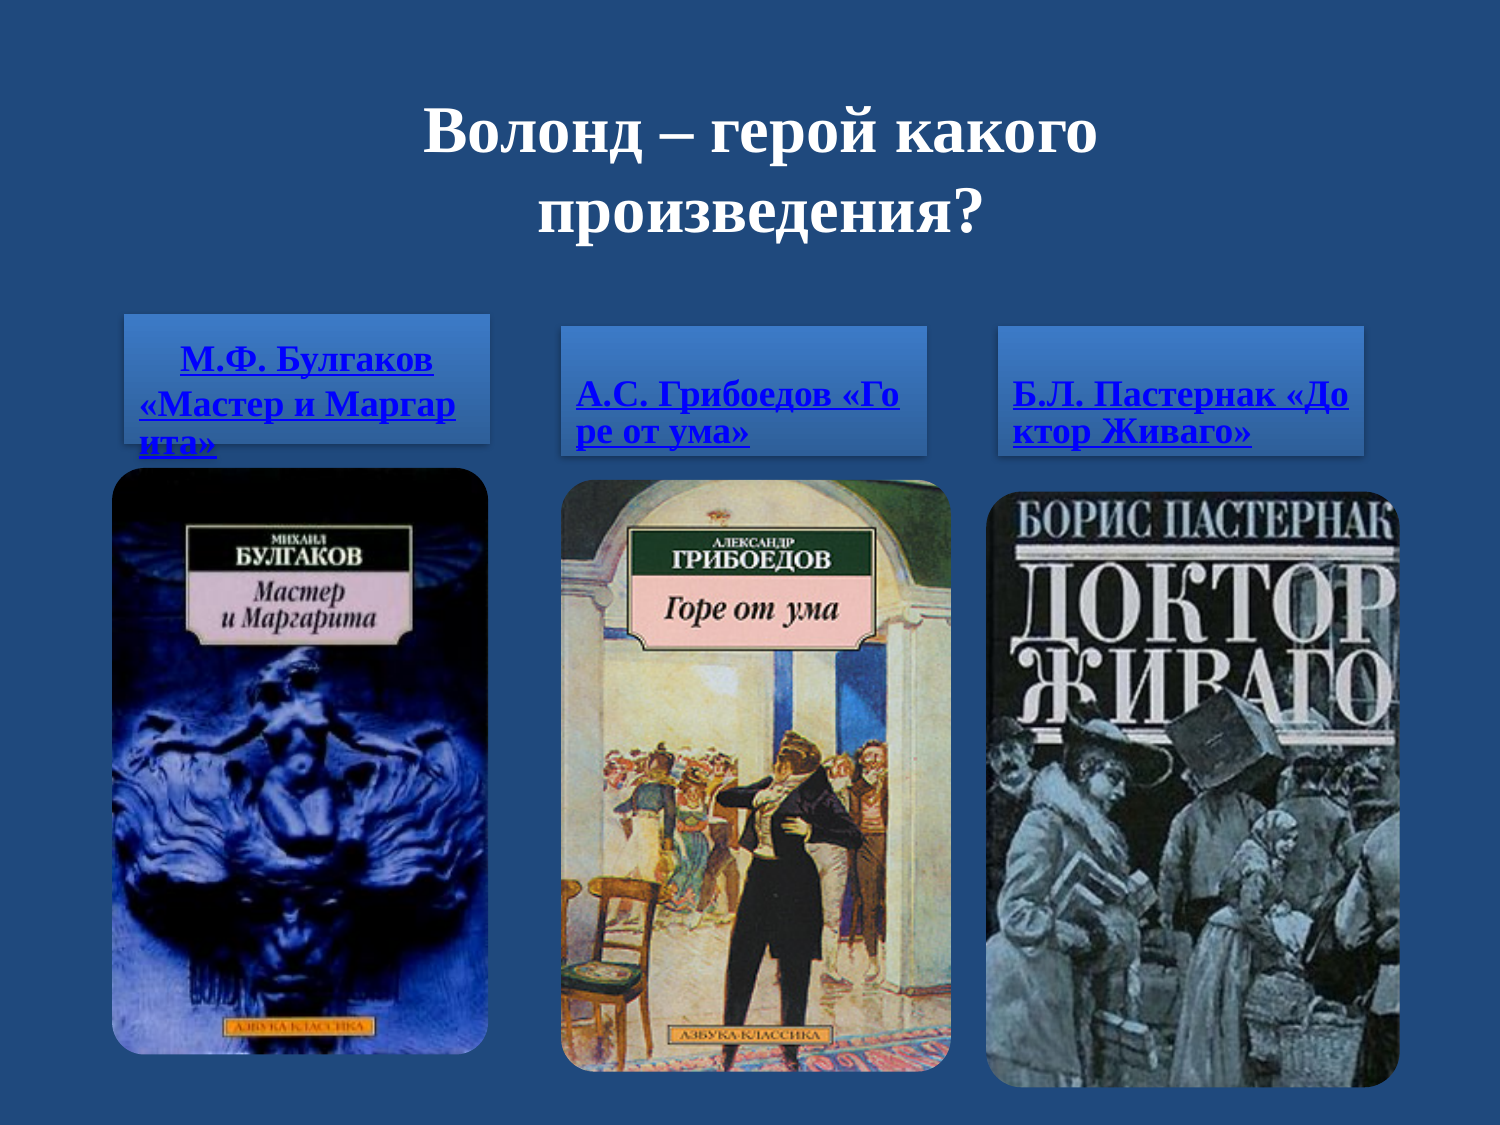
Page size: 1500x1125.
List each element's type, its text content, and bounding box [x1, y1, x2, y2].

picture [111, 467, 489, 1055]
text_box М.Ф. Булгаков «Мастер и Маргарита» [123, 314, 491, 445]
text_box А.С. Грибоедов «Горе от ума» [561, 326, 928, 457]
picture [985, 491, 1400, 1088]
picture [560, 479, 952, 1072]
text_box Волонд – герой какого произведения? [218, 78, 1306, 253]
text_box Б.Л. Пастернак «Доктор Живаго» [998, 326, 1365, 457]
